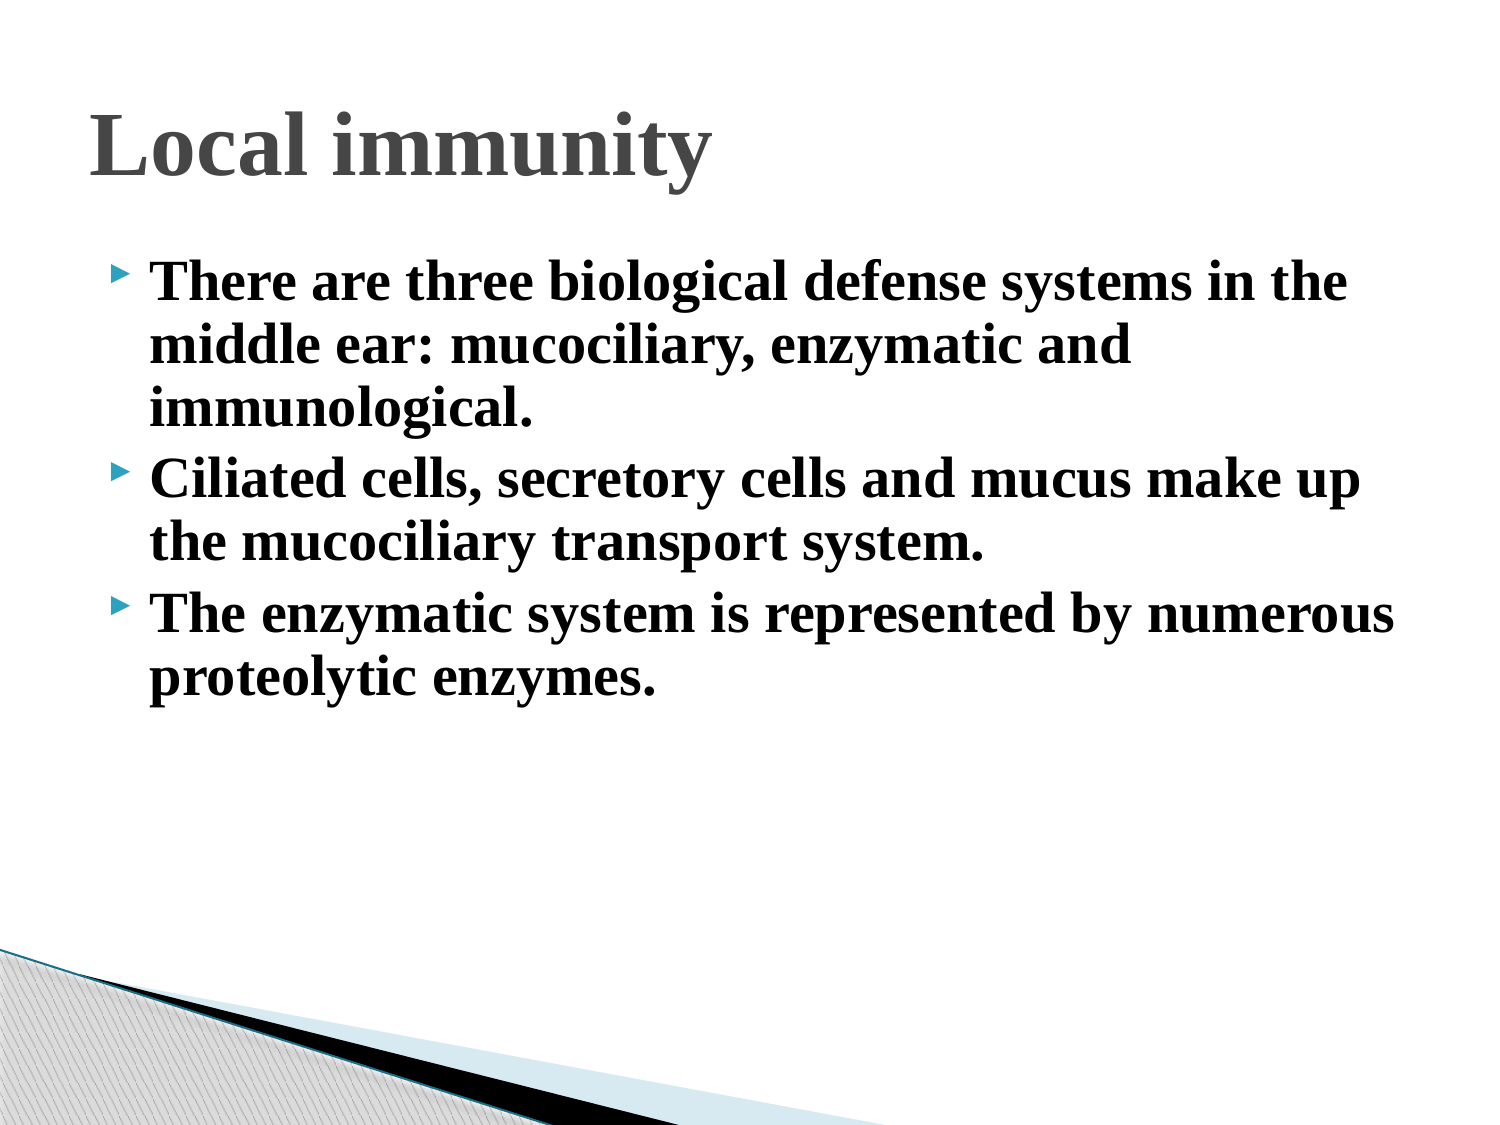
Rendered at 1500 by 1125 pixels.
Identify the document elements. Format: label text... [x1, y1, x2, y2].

title Local immunity [75, 45, 1425, 233]
list There are three biological defense systems in the middle ear: mucociliary, enzymatic and immunological. Ciliated cells, secretory cells and mucus make up the mucociliary transport system. The enzymatic system is represented by numerous proteolytic enzymes. [75, 243, 1425, 986]
